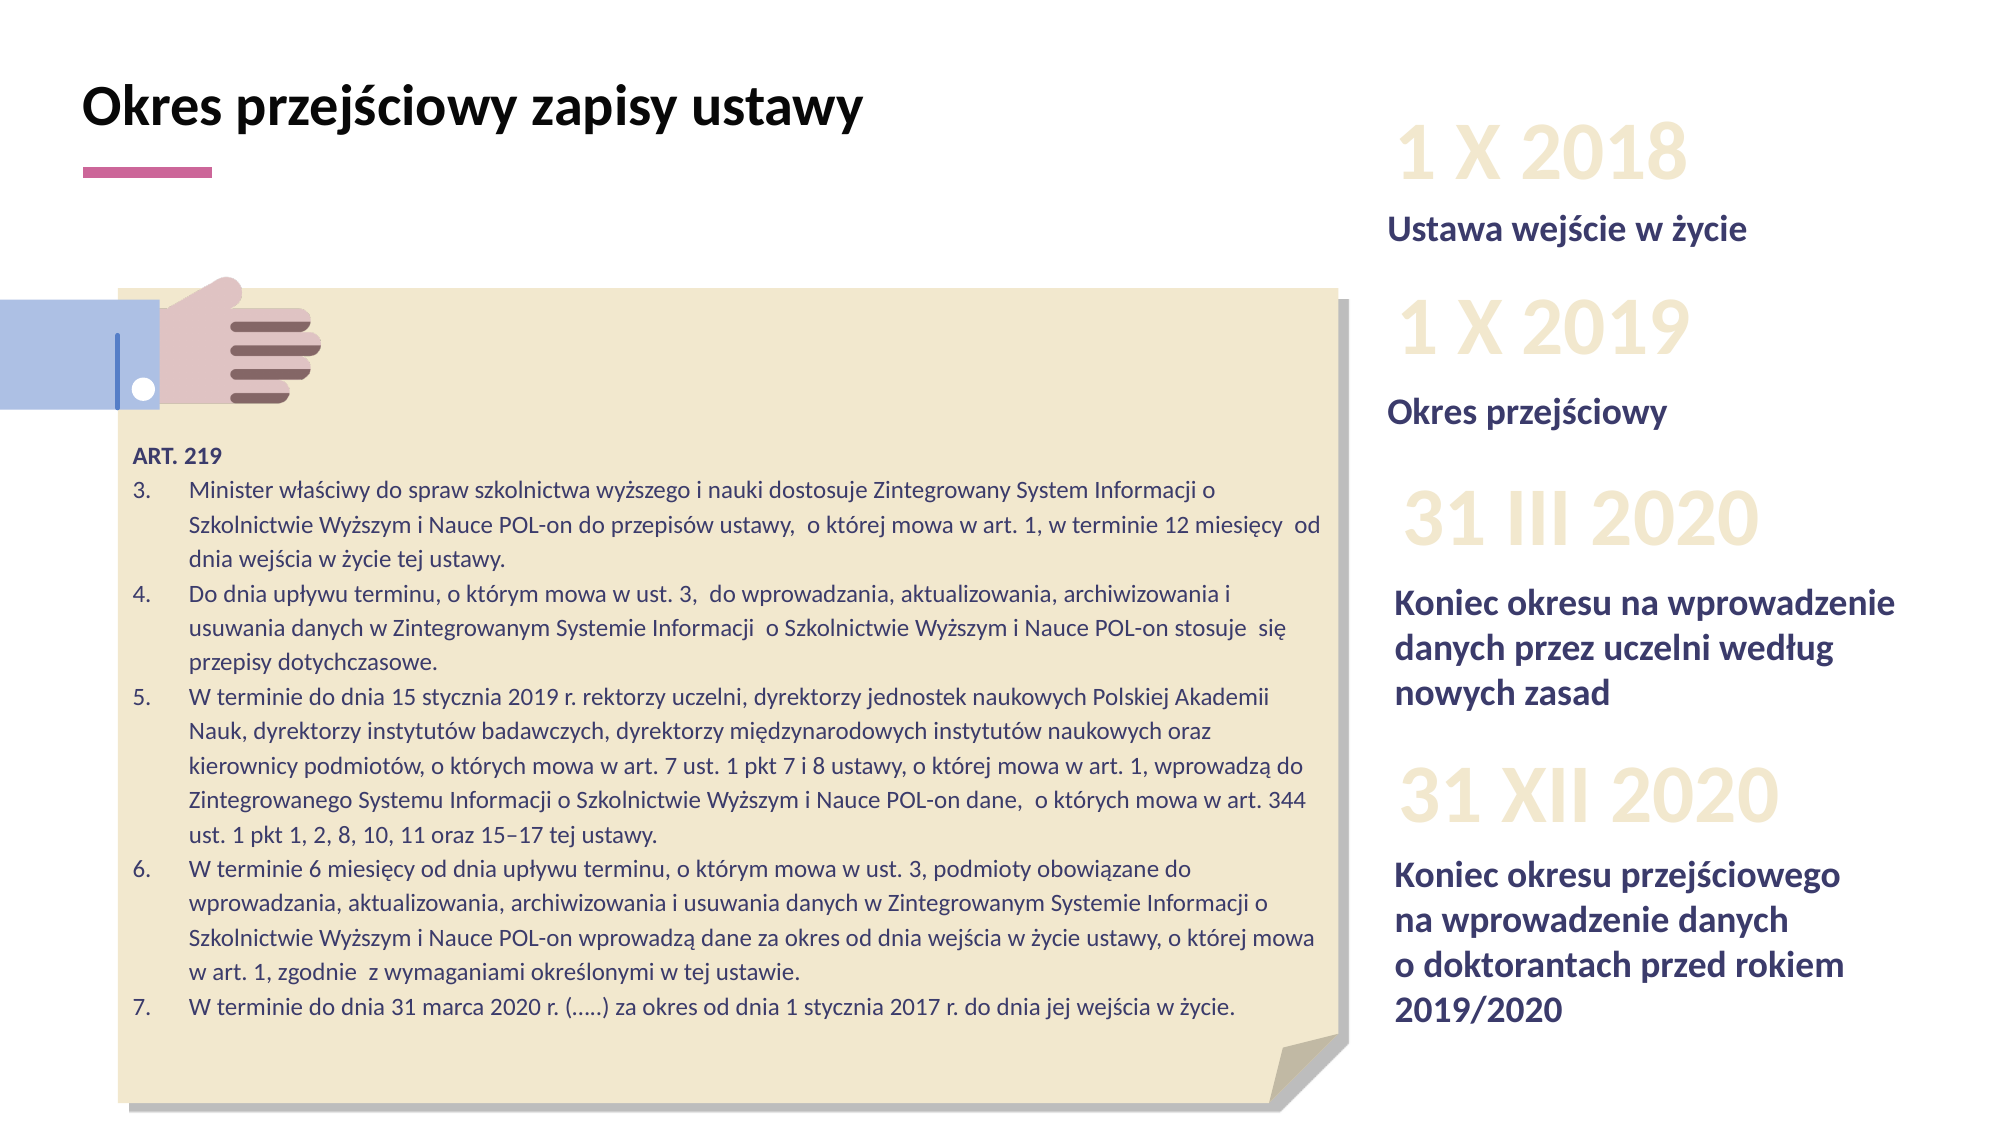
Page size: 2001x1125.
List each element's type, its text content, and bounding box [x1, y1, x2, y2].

title Okres przejściowy zapisy ustawy [82, 33, 1898, 170]
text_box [0, 249, 1339, 1104]
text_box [1352, 95, 1953, 1041]
